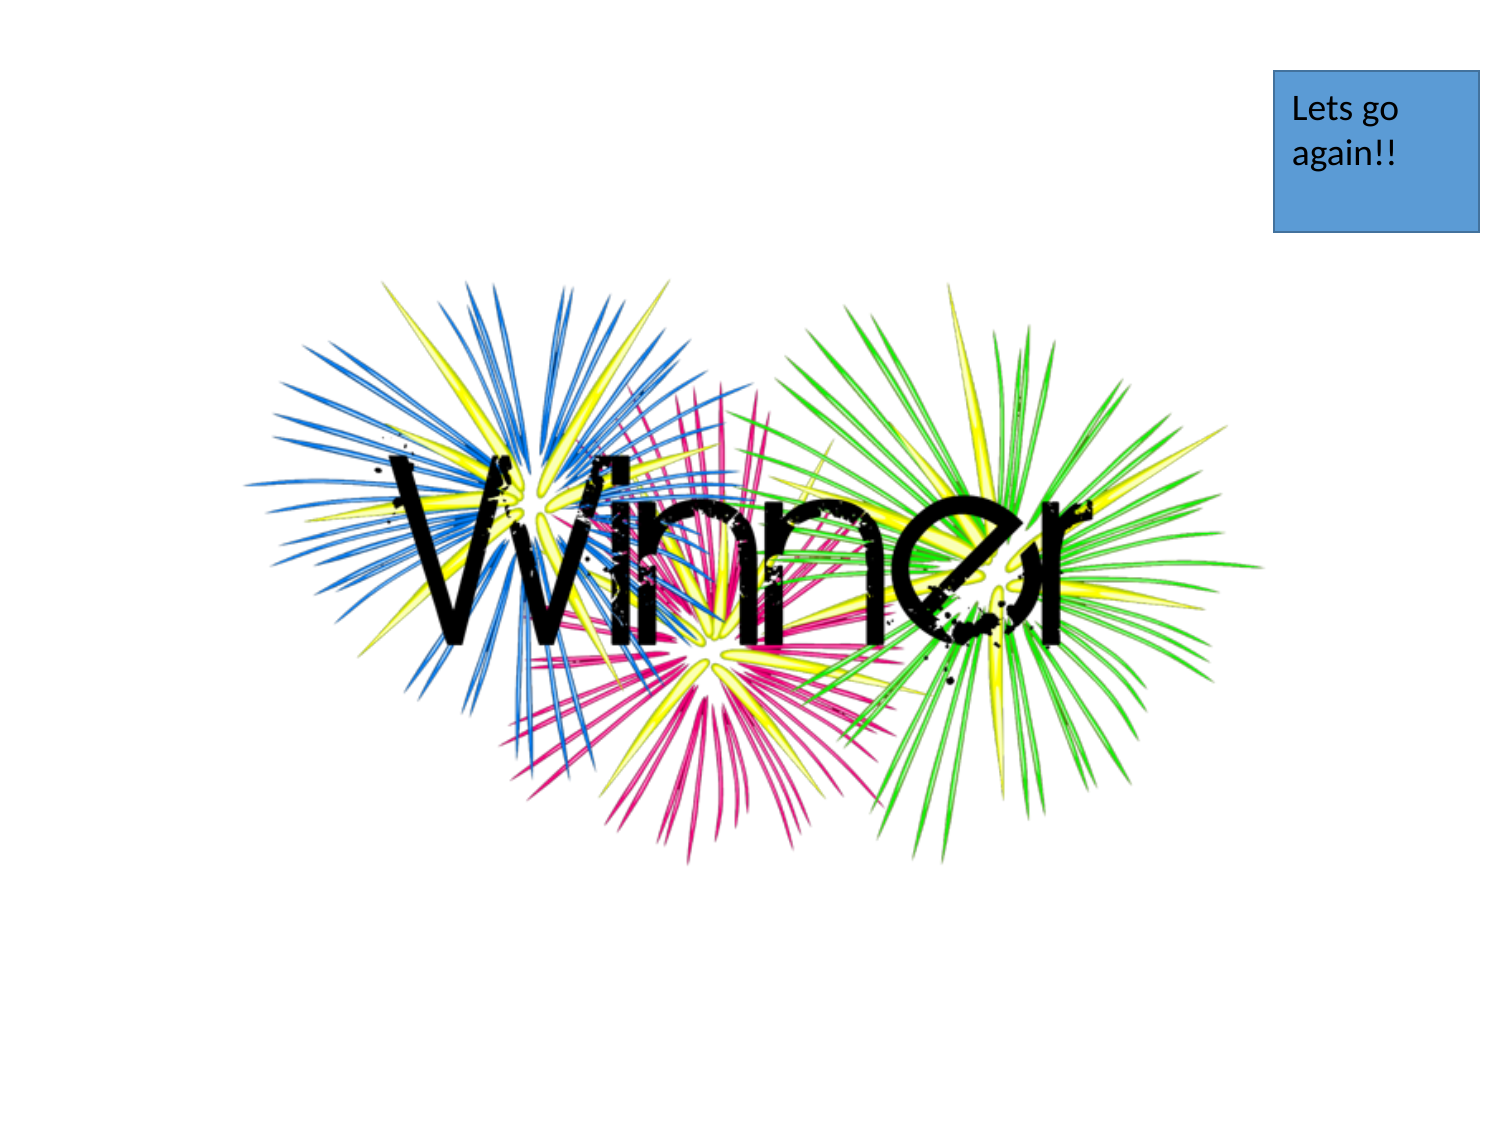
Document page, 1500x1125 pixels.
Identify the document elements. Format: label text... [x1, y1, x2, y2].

text_box Lets go again!! [1277, 75, 1482, 181]
picture [232, 240, 1291, 879]
text_box [1273, 70, 1480, 233]
